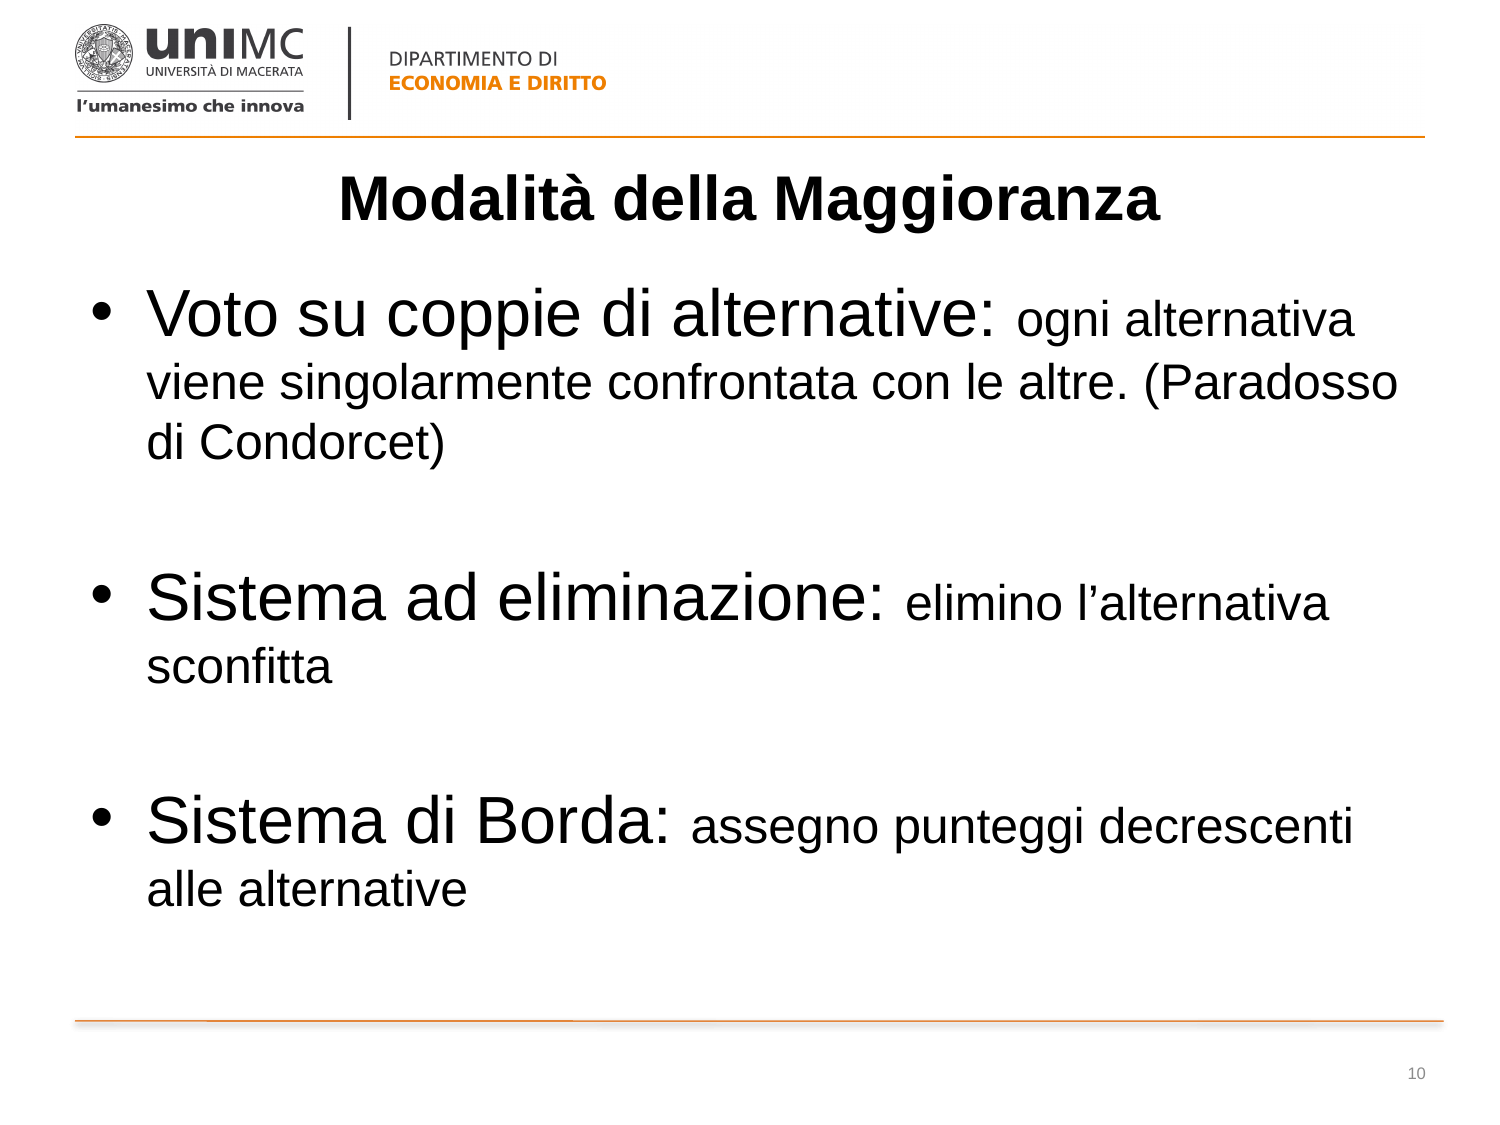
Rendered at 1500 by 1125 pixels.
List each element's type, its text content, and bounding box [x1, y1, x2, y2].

list Voto su coppie di alternative: ogni alternativa viene singolarmente confrontata con le altre. (Paradosso di Condorcet) Sistema ad eliminazione: elimino l’alternativa sconfitta Sistema di Borda: assegno punteggi decrescenti alle alternative [75, 262, 1425, 1005]
slide_number 10 [1091, 1042, 1442, 1103]
picture [75, 24, 1425, 138]
title Modalità della Maggioranza [75, 149, 1425, 241]
